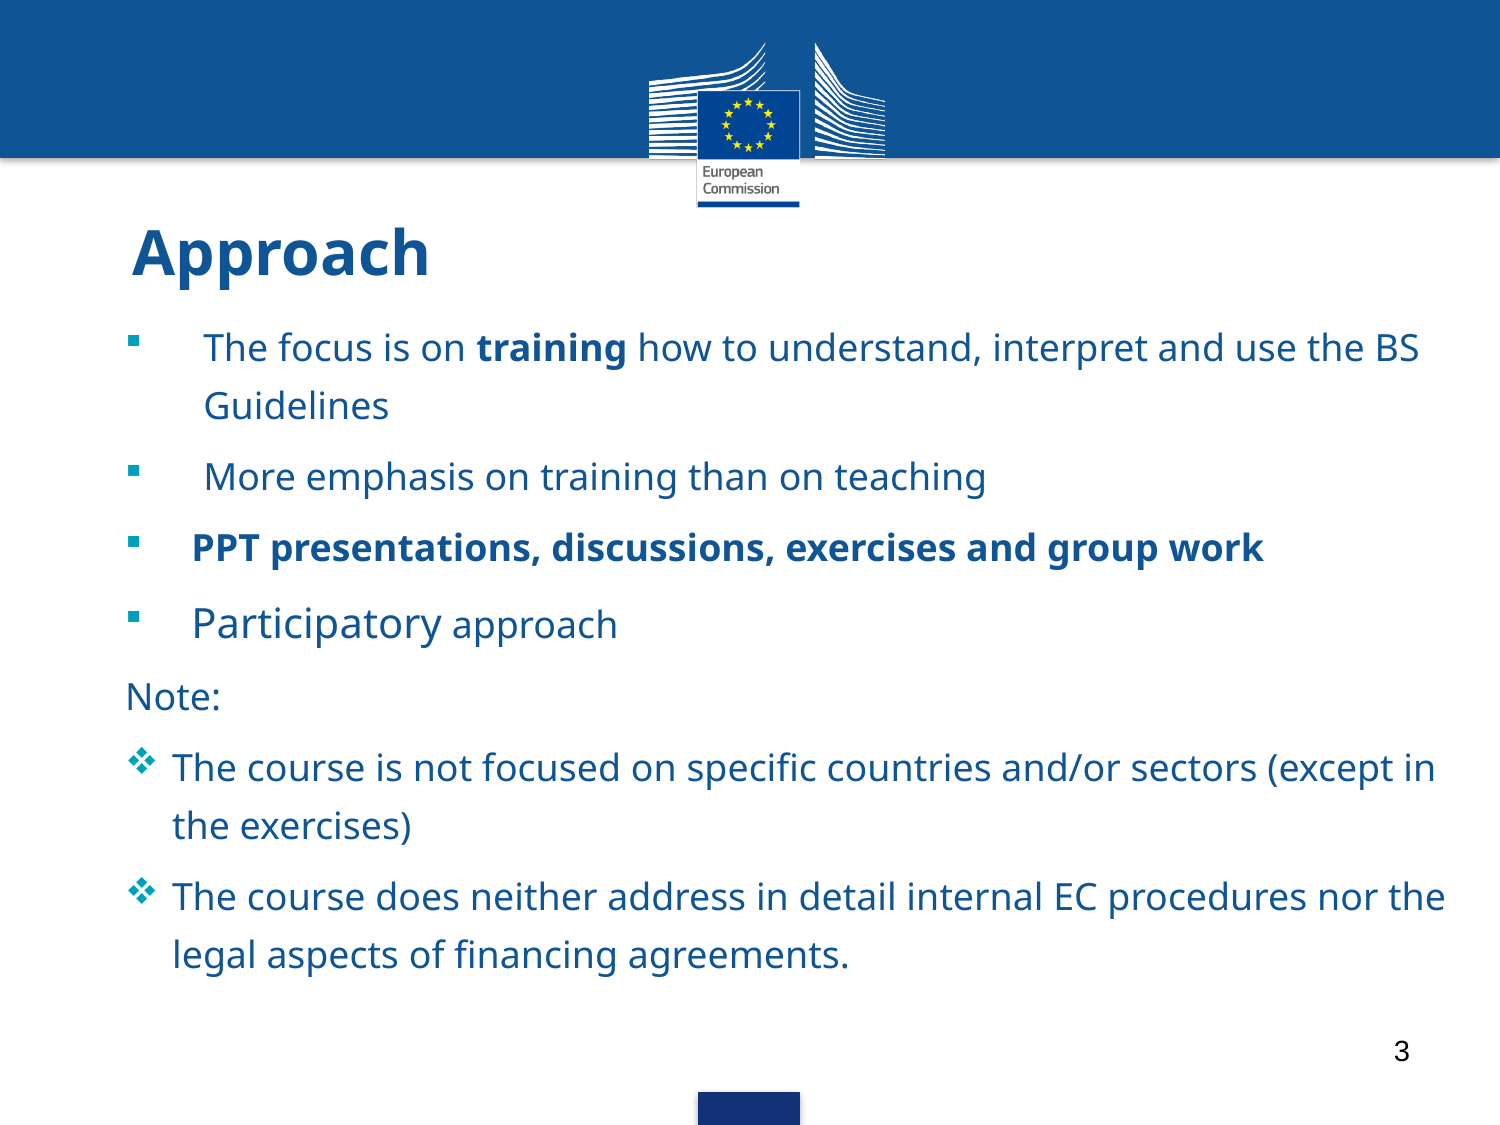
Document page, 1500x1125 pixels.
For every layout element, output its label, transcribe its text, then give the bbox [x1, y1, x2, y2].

picture [649, 42, 885, 208]
list The focus is on training how to understand, interpret and use the BS Guidelines More emphasis on training than on teaching PPT presentations, discussions, exercises and group work Participatory approach Note: The course is not focused on specific countries and/or sectors (except in the exercises) The course does neither address in detail internal EC procedures nor the legal aspects of financing agreements. [34, 302, 1466, 975]
title Approach [58, 210, 1409, 292]
slide_number 3 [1074, 1024, 1426, 1103]
